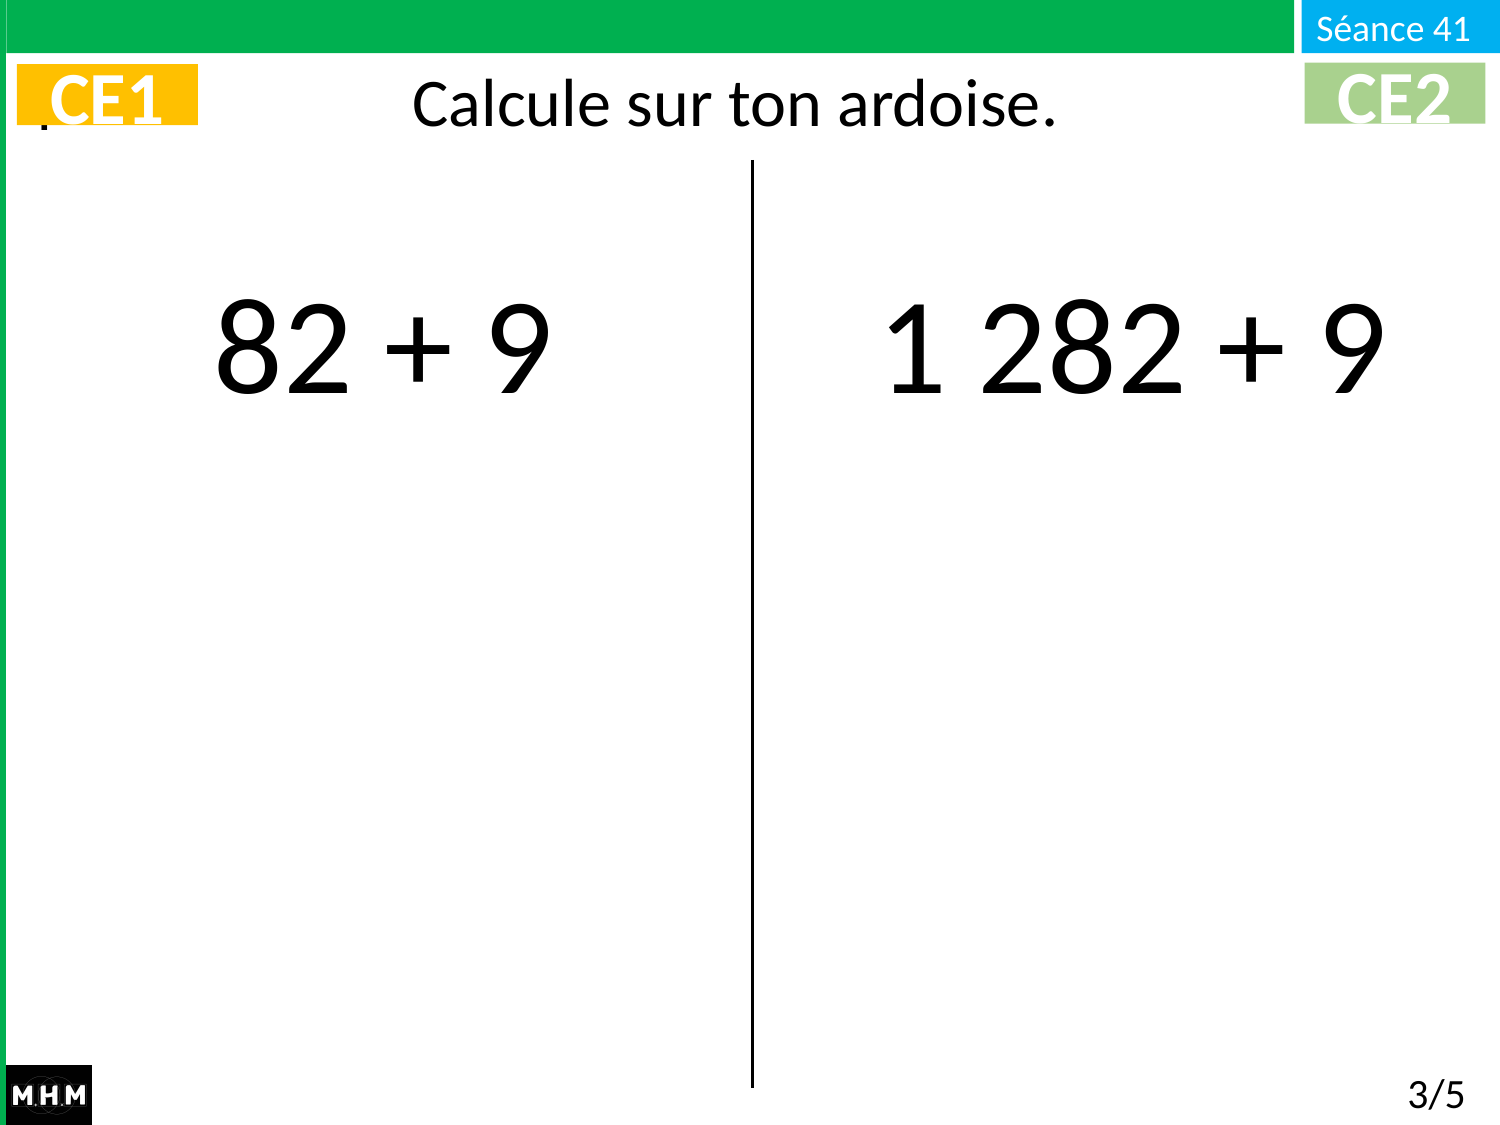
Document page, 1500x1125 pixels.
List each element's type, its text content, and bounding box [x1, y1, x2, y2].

title Calcule sur ton ardoise. [96, 60, 1391, 150]
text_box CE2 [1303, 62, 1487, 125]
text_box 82 + 9 [177, 248, 621, 429]
text_box CE1 [16, 63, 199, 126]
picture [6, 1065, 92, 1125]
text_box 1 282 + 9 [853, 248, 1412, 429]
list 3/5 [1373, 1064, 1500, 1125]
